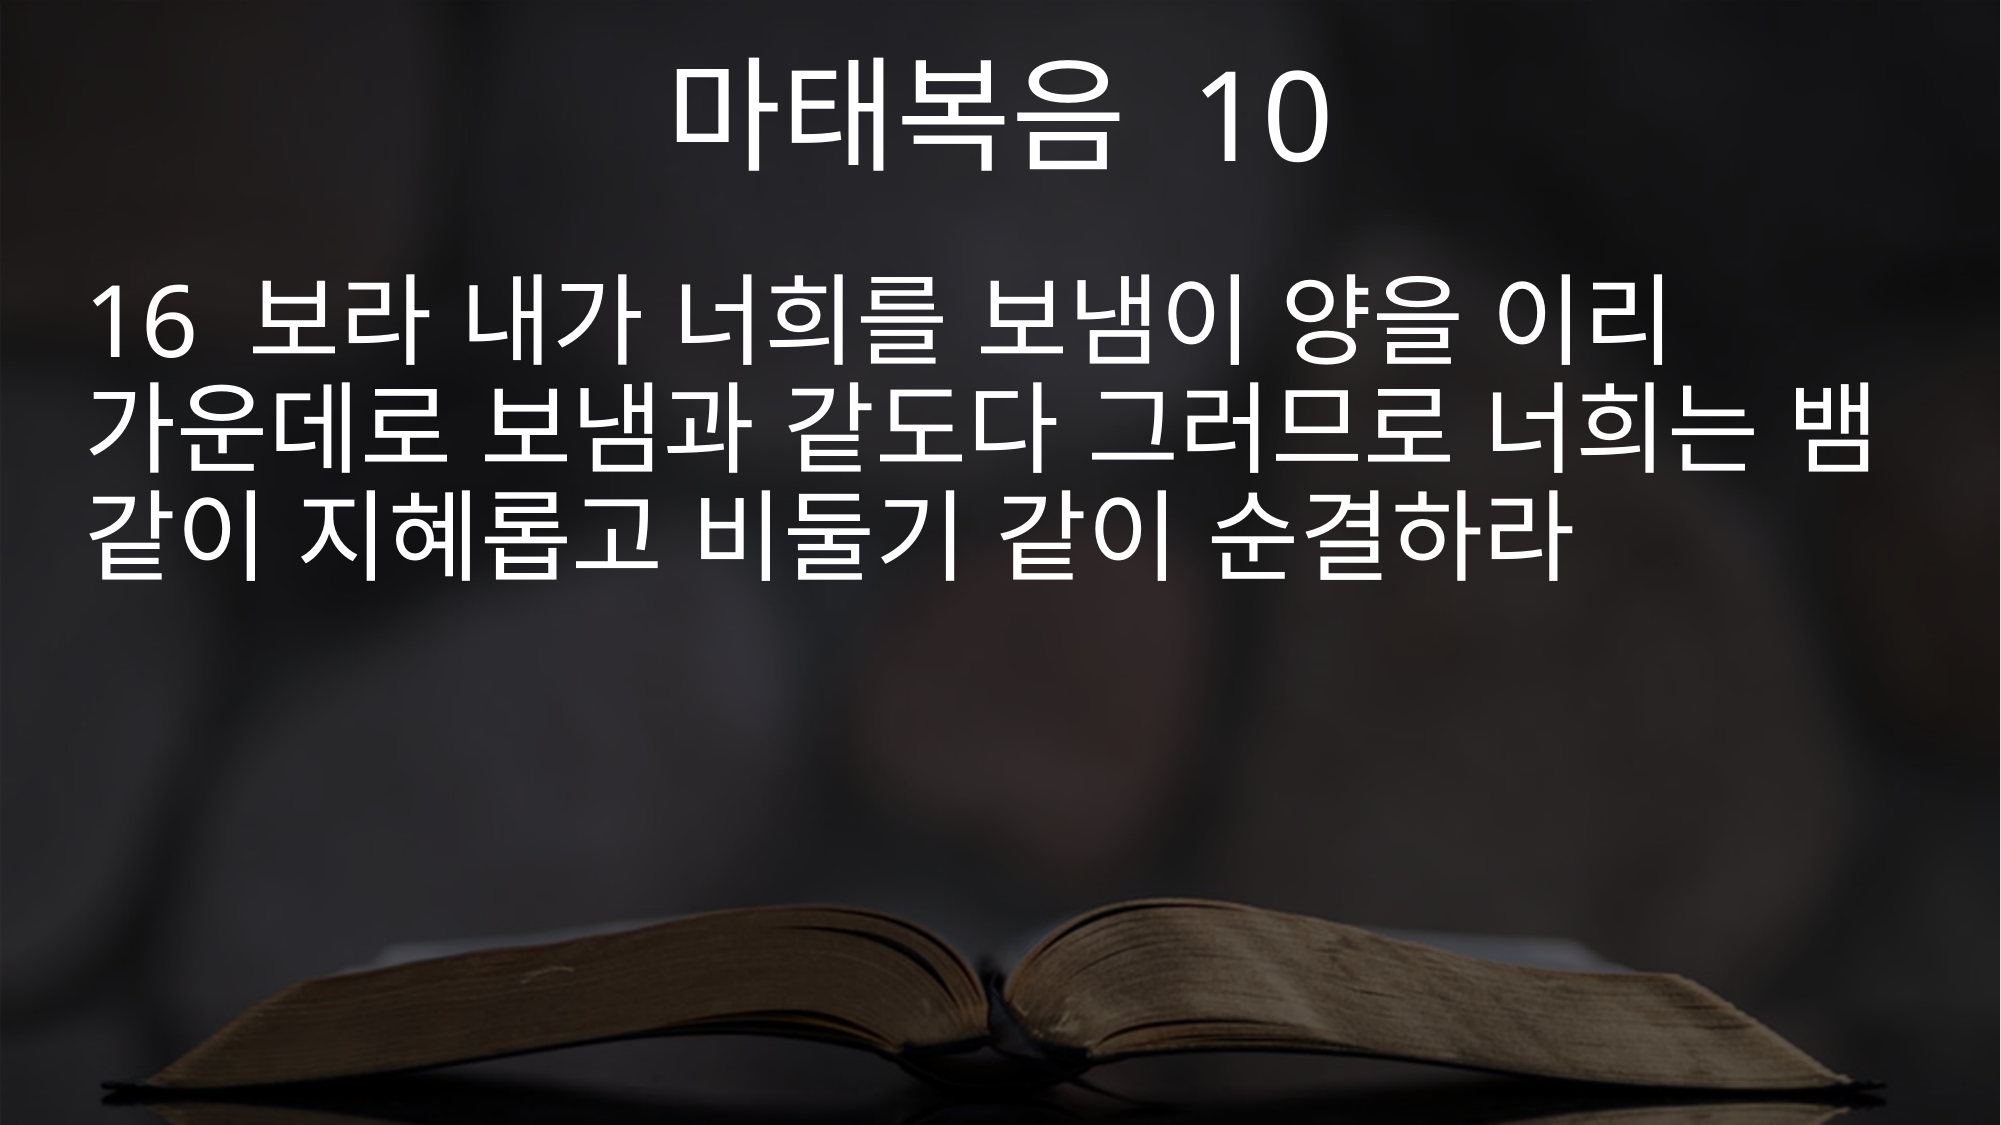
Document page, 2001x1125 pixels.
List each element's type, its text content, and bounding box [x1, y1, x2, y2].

footer 마태복음 10 [0, 32, 2000, 192]
picture [0, 0, 2001, 1125]
list 16 보라 내가 너희를 보냄이 양을 이리 가운데로 보냄과 같도다 그러므로 너희는 뱀 같이 지혜롭고 비둘기 같이 순결하라 [69, 263, 1953, 423]
